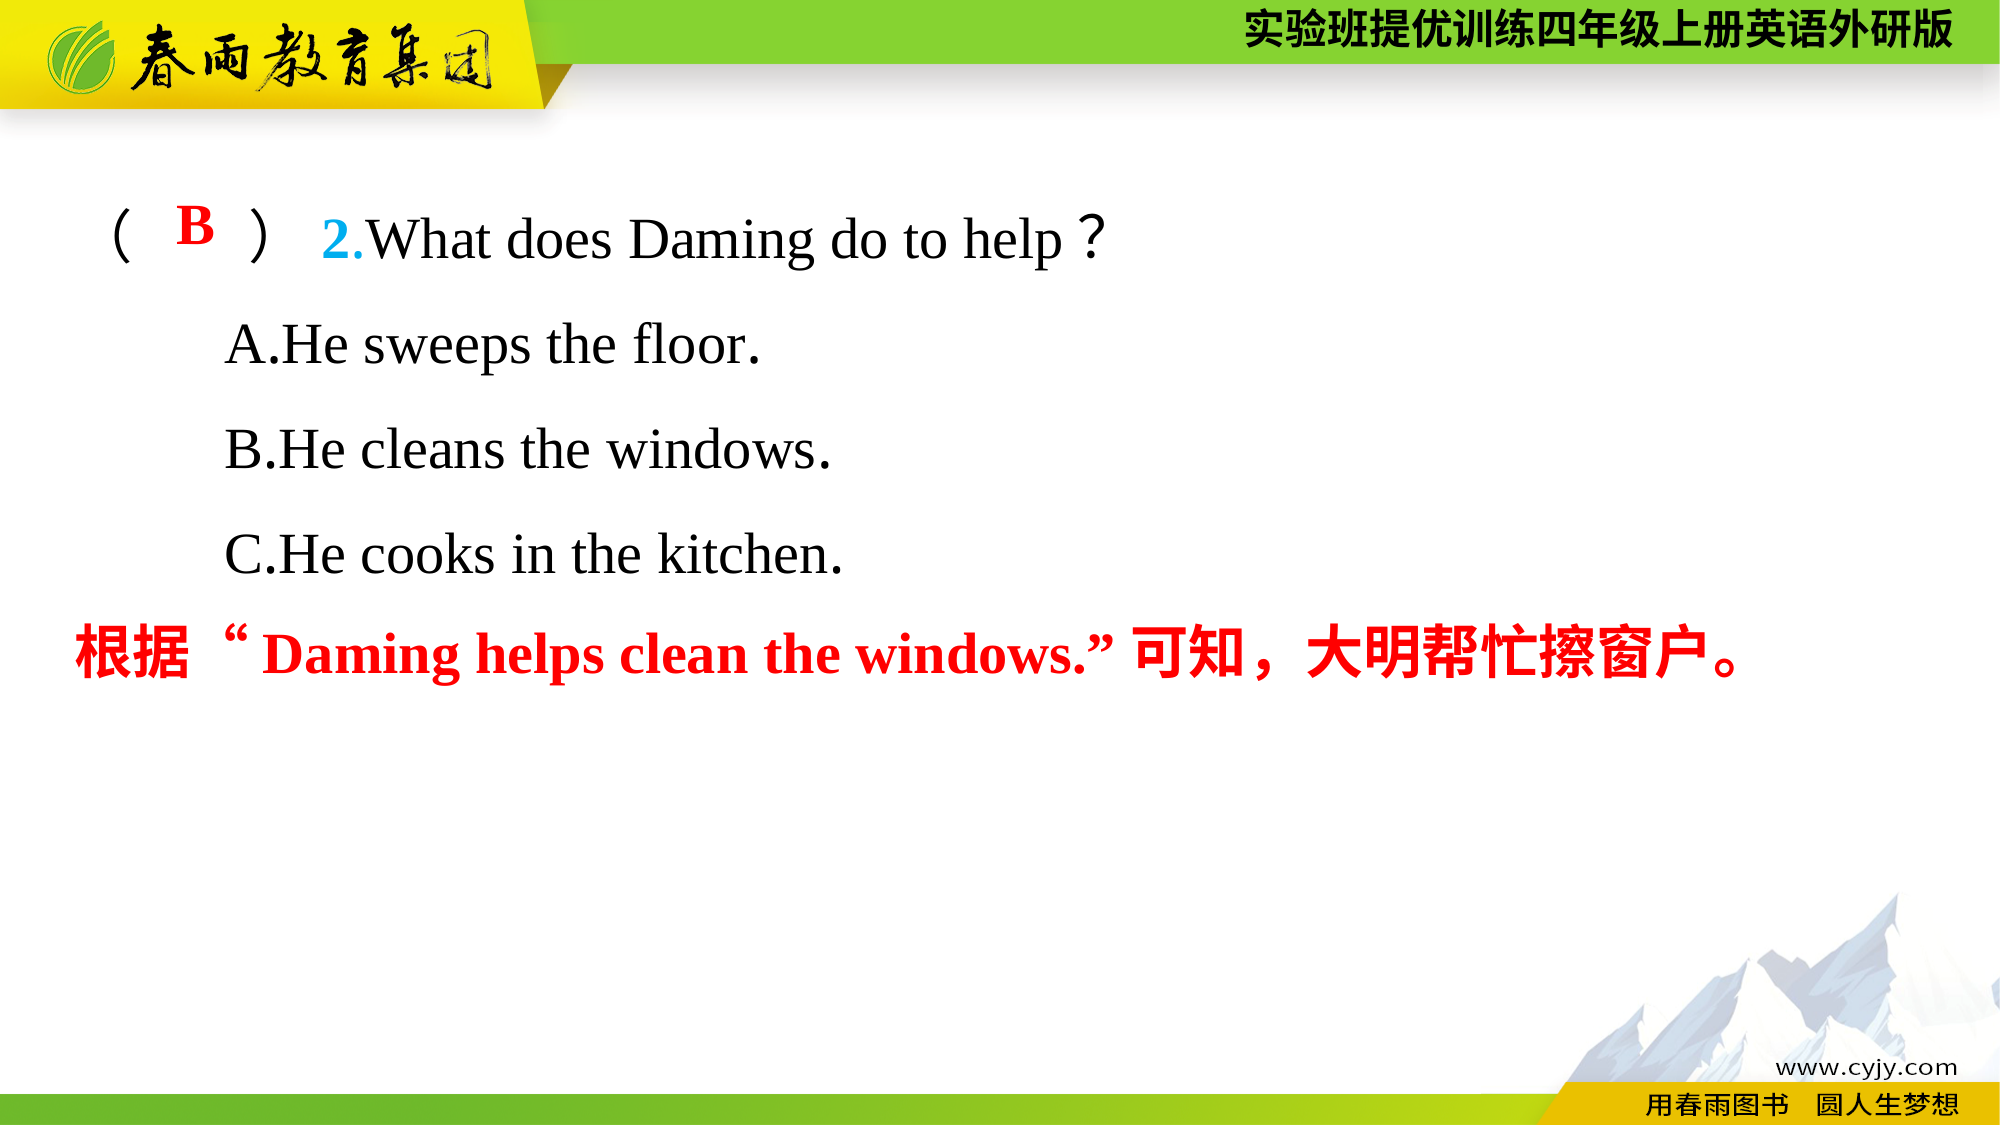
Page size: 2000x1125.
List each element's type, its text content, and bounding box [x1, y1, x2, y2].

picture [0, 0, 2000, 1125]
text_box 根据“Daming helps clean the windows.”可知，大明帮忙擦窗户。 [59, 572, 1944, 693]
list （ ）2.What does Daming do to help？ A.He sweeps the floor. B.He cleans the windows. C.He cooks in the kitchen. [59, 157, 1944, 572]
text_box B [161, 178, 231, 264]
